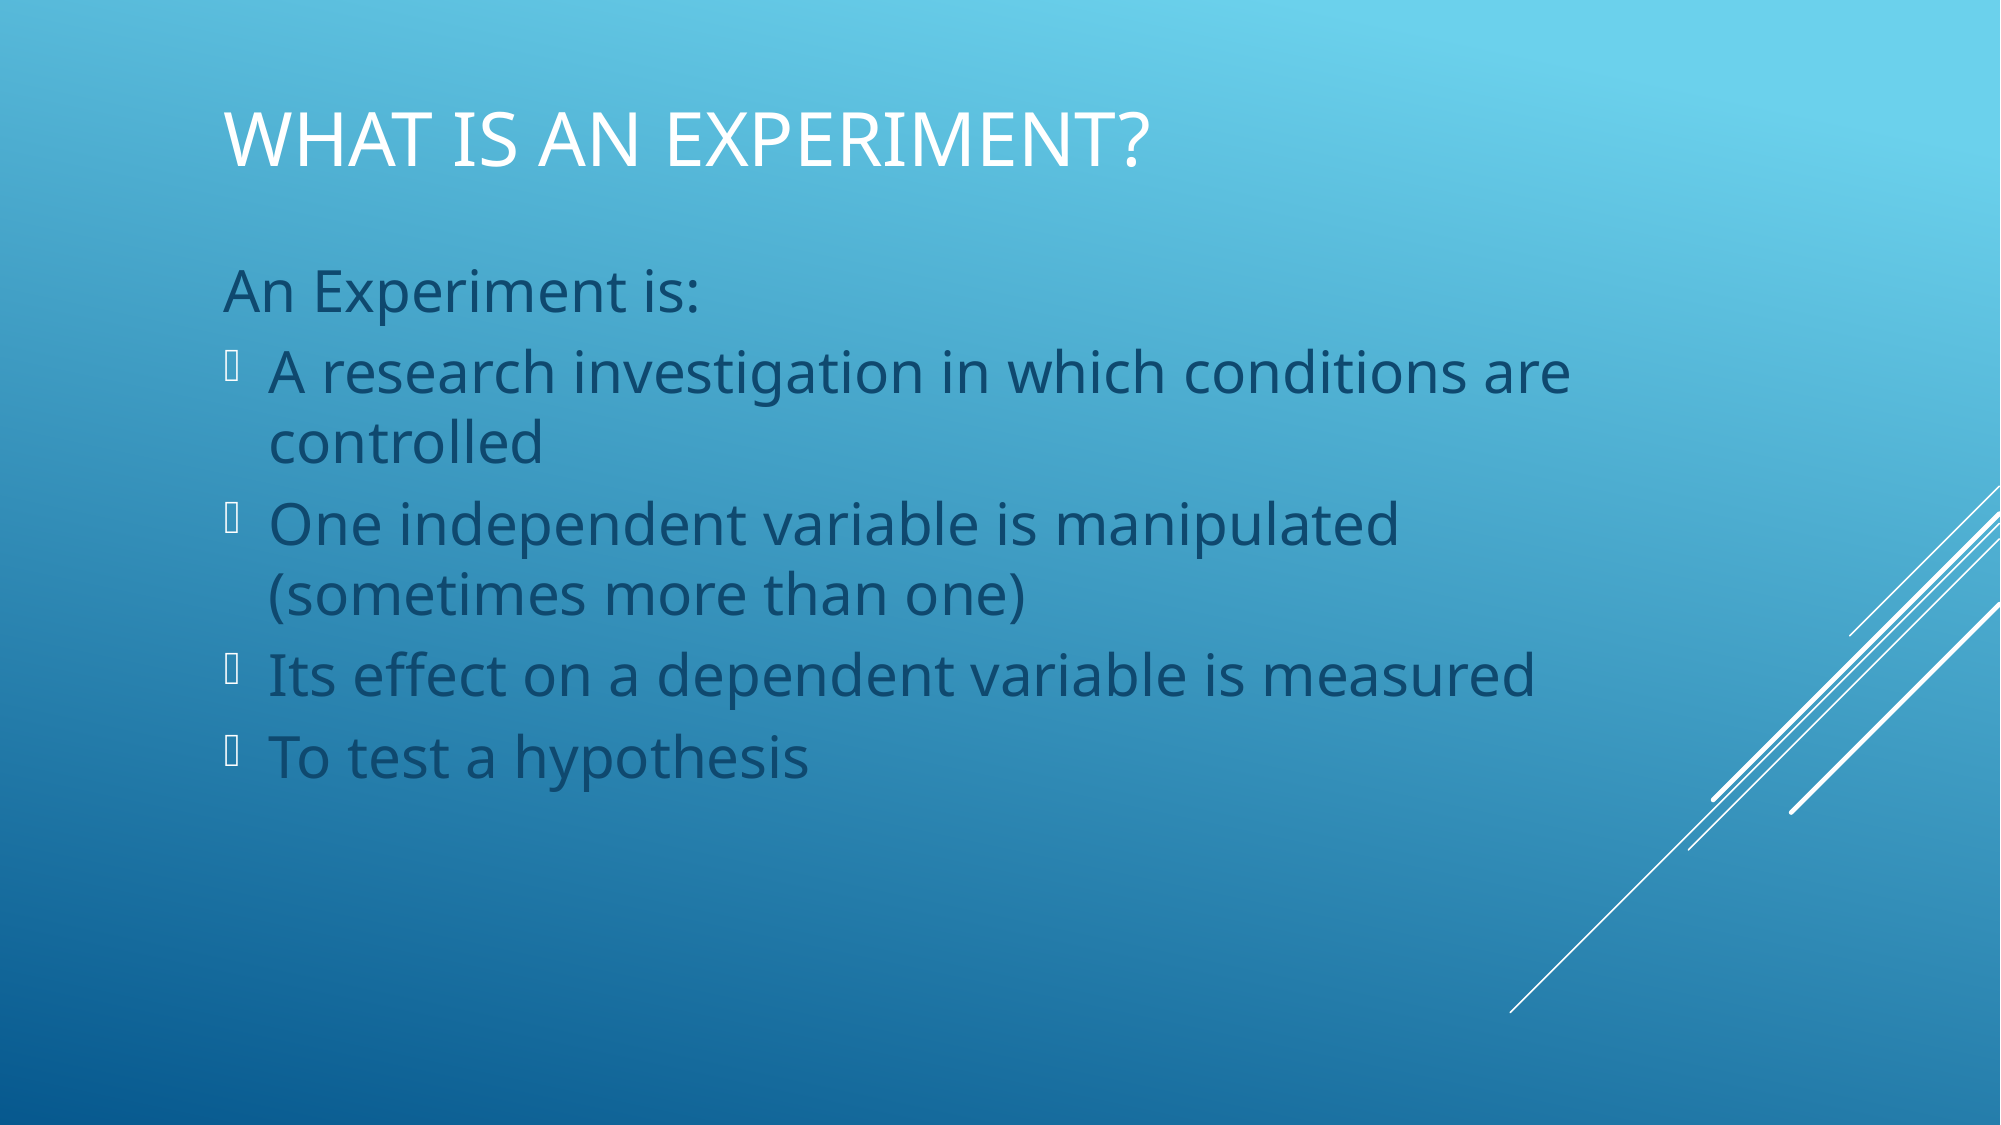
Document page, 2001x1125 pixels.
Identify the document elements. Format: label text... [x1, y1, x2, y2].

title What is an Experiment? [208, 42, 1484, 184]
list An Experiment is: A research investigation in which conditions are controlled One independent variable is manipulated (sometimes more than one) Its effect on a dependent variable is measured To test a hypothesis [208, 184, 1638, 860]
